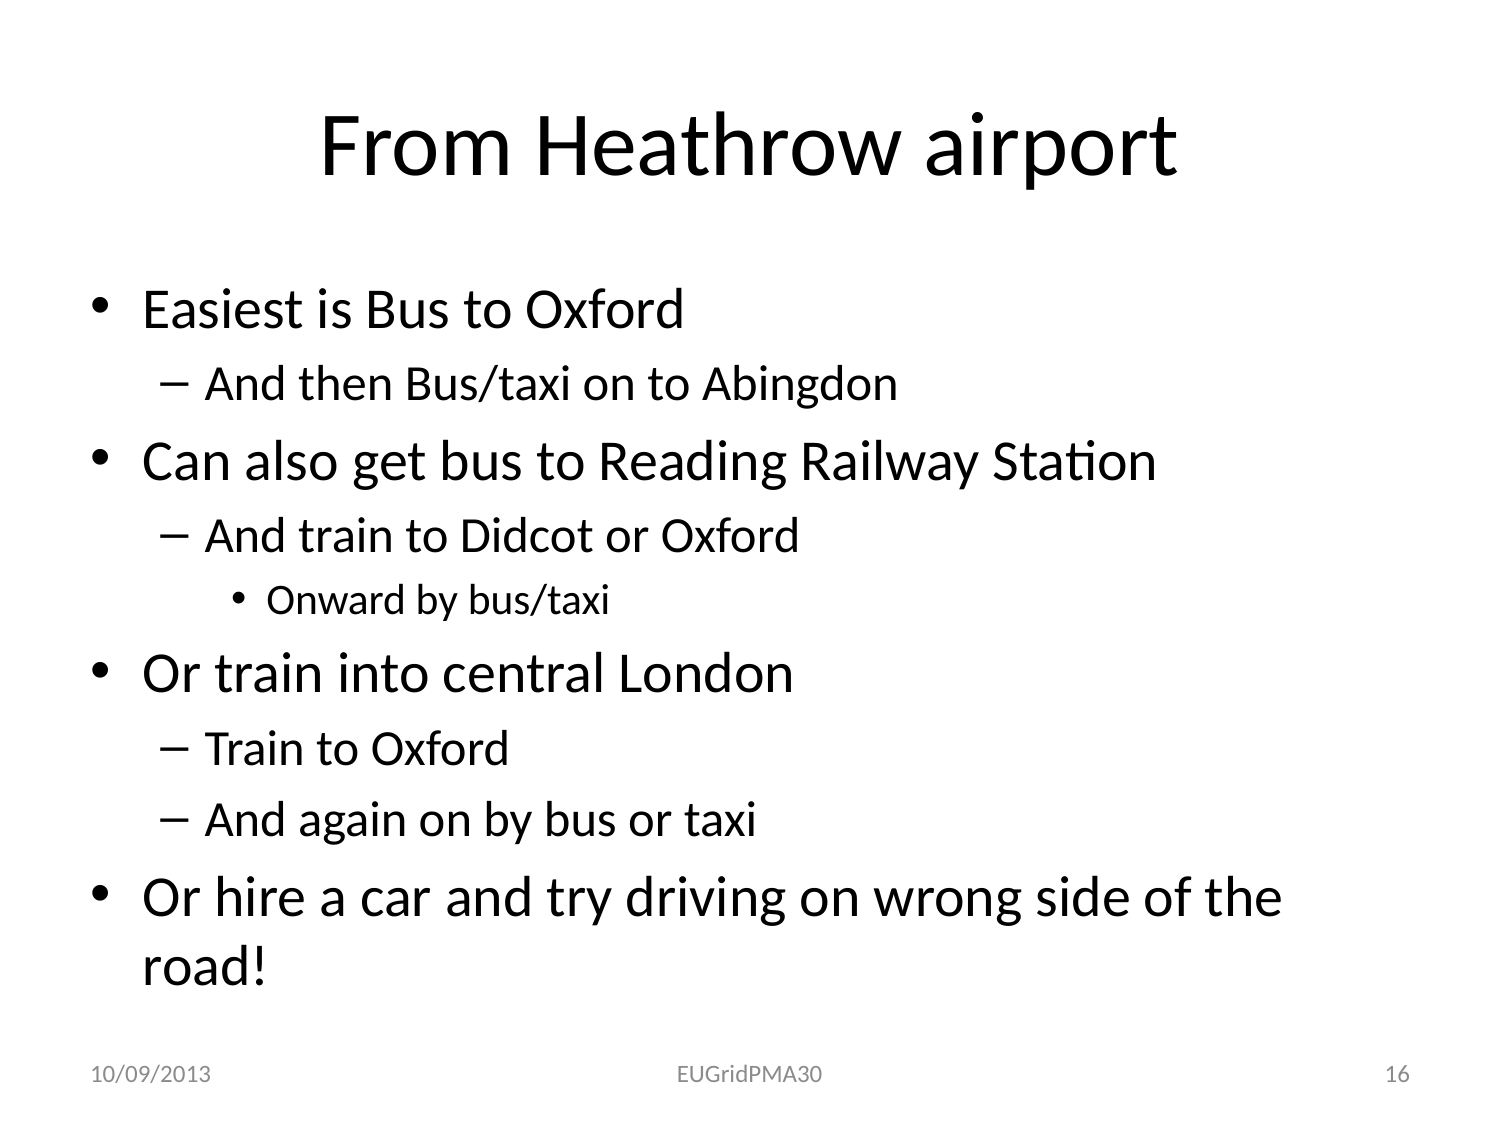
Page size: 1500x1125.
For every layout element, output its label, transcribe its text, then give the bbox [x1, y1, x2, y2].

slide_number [75, 1042, 425, 1103]
footer EUGridPMA30 [512, 1042, 988, 1103]
title From Heathrow airport [75, 45, 1425, 233]
slide_number 16 [1074, 1042, 1425, 1103]
list Easiest is Bus to Oxford And then Bus/taxi on to Abingdon Can also get bus to Reading Railway Station And train to Didcot or Oxford Onward by bus/taxi Or train into central London Train to Oxford And again on by bus or taxi Or hire a car and try driving on wrong side of the road! [75, 262, 1425, 1005]
